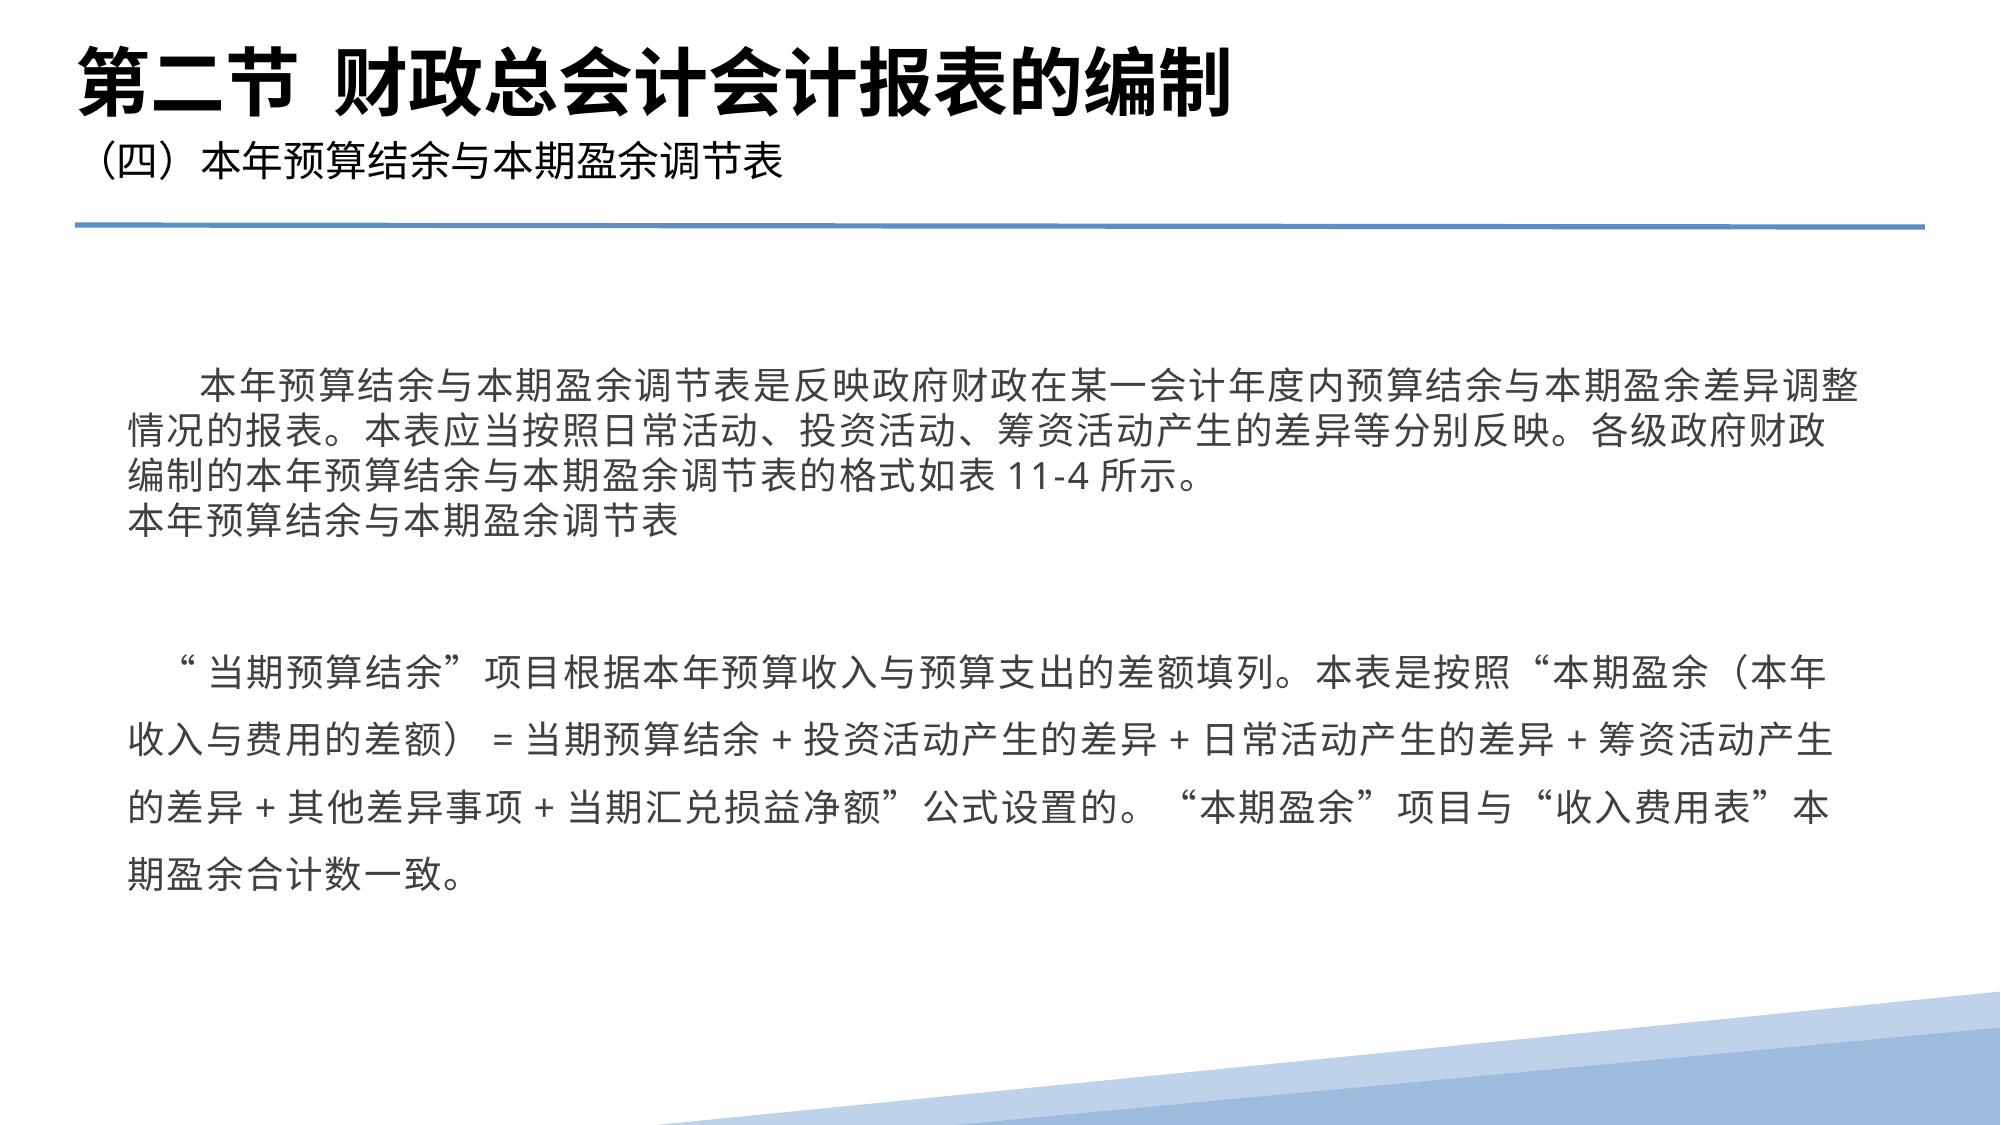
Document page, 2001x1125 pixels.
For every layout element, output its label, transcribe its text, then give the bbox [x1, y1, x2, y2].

text_box 本年预算结余与本期盈余调节表是反映政府财政在某一会计年度内预算结余与本期盈余差异调整情况的报表。本表应当按照日常活动、投资活动、筹资活动产生的差异等分别反映。各级政府财政编制的本年预算结余与本期盈余调节表的格式如表11-4所示。 本年预算结余与本期盈余调节表 “当期预算结余”项目根据本年预算收入与预算支出的差额填列。本表是按照“本期盈余（本年收入与费用的差额）=当期预算结余+投资活动产生的差异+日常活动产生的差异+筹资活动产生的差异+其他差异事项+当期汇兑损益净额”公式设置的。“本期盈余”项目与“收入费用表”本期盈余合计数一致。 [116, 238, 1878, 1020]
text_box 第二节 财政总会计会计报表的编制 [75, 24, 1925, 124]
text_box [74, 224, 1925, 228]
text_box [656, 991, 2000, 1125]
text_box （四）本年预算结余与本期盈余调节表 [75, 124, 1925, 200]
